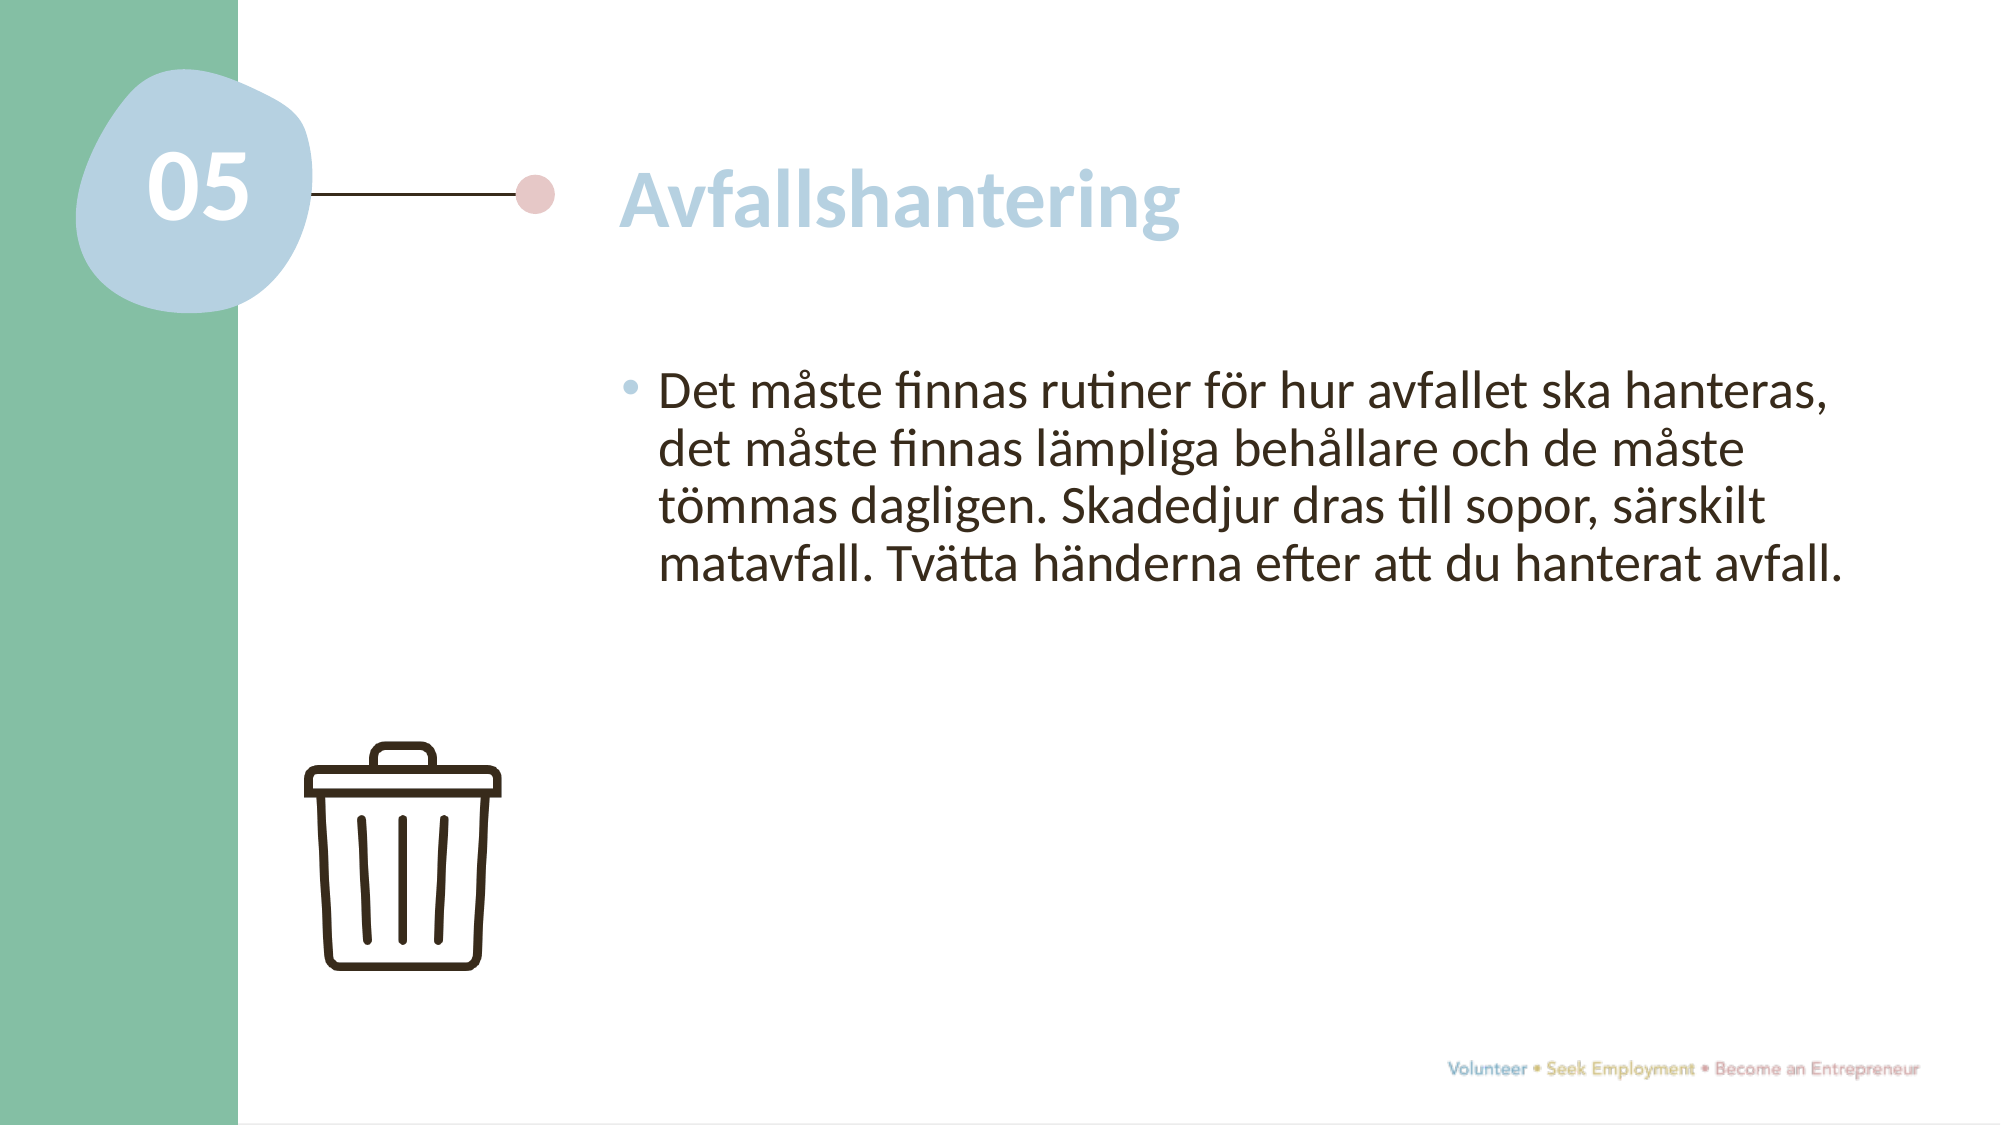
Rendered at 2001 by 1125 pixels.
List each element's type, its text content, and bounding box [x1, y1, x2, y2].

text_box Det måste finnas rutiner för hur avfallet ska hanteras, det måste finnas lämpliga behållare och de måste tömmas dagligen. Skadedjur dras till sopor, särskilt matavfall. Tvätta händerna efter att du hanterat avfall. [606, 354, 1908, 868]
text_box [87, 264, 287, 314]
text_box [107, 69, 302, 123]
text_box Avfallshantering [604, 147, 1865, 255]
text_box [514, 173, 556, 216]
picture [261, 713, 544, 996]
text_box [0, 0, 239, 1125]
text_box 05 [73, 123, 328, 264]
picture [1418, 1046, 1971, 1103]
